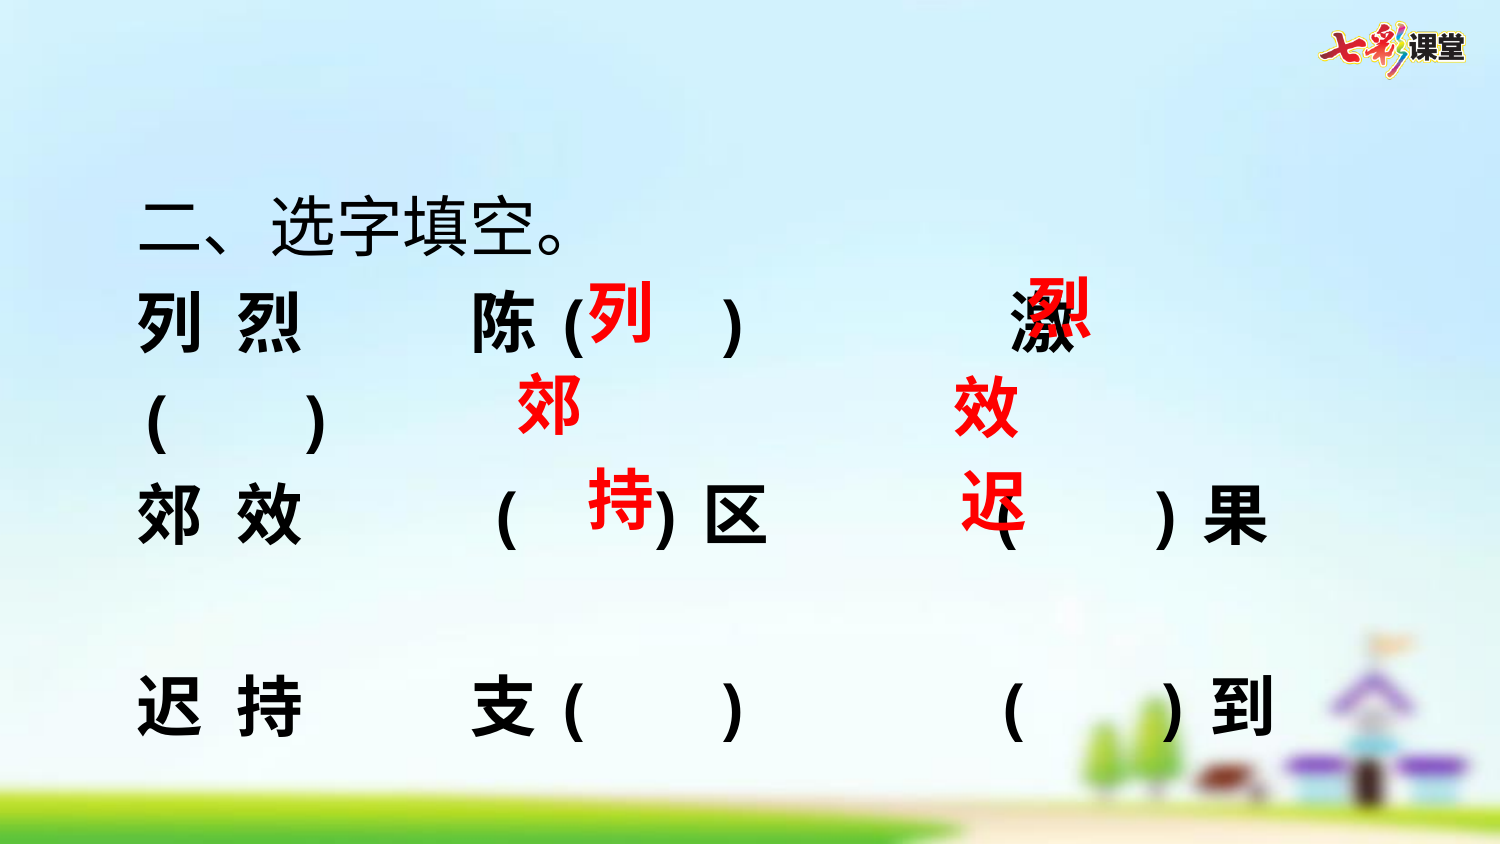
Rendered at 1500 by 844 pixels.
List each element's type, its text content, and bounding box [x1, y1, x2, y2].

text_box 持 [572, 450, 666, 546]
text_box 迟 [946, 452, 1039, 548]
picture [0, 0, 1500, 844]
text_box 列 [572, 263, 666, 359]
text_box 郊 [501, 355, 595, 451]
text_box 二、选字填空。 列 烈 陈( ) 激( ) 郊 效 ( )区 ( )果 迟 持 支( ) ( )到 [121, 161, 1306, 753]
text_box 烈 [1011, 258, 1105, 353]
text_box 效 [938, 358, 1032, 453]
